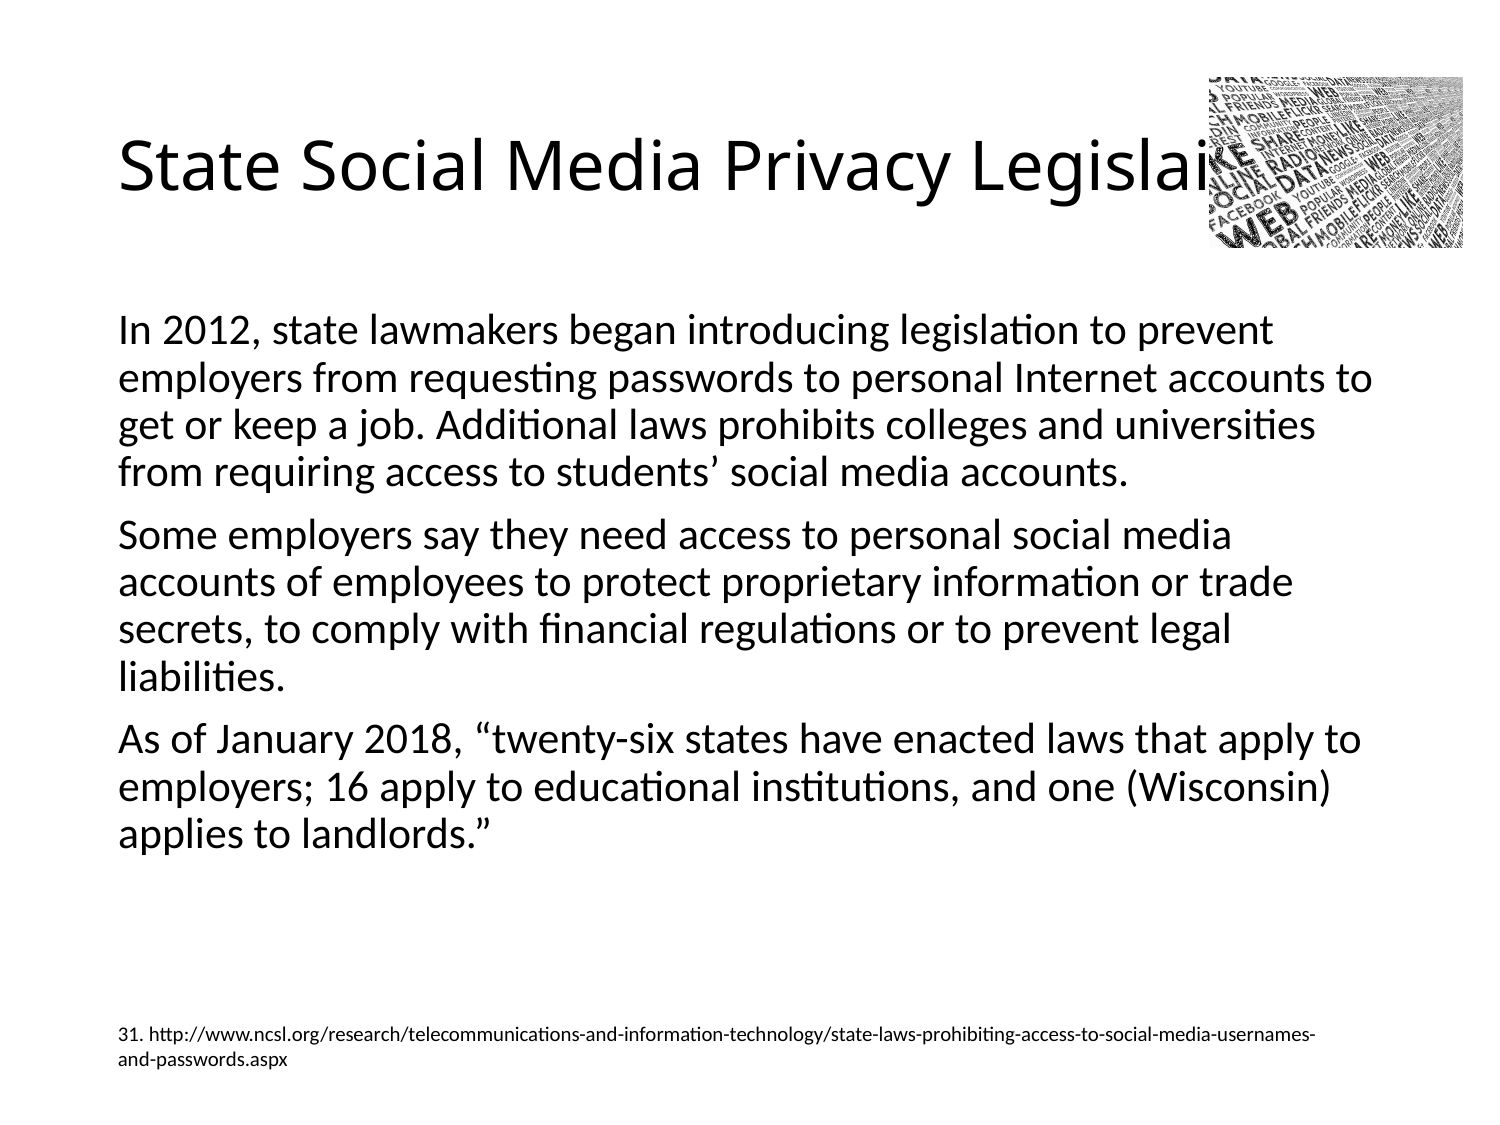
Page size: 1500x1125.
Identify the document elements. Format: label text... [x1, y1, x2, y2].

text_box 31. http://www.ncsl.org/research/telecommunications-and-information-technology/state-laws-prohibiting-access-to-social-media-usernames-and-passwords.aspx [103, 1013, 1357, 1078]
title State Social Media Privacy Legislaion31 [102, 59, 1398, 278]
list In 2012, state lawmakers began introducing legislation to prevent employers from requesting passwords to personal Internet accounts to get or keep a job. Additional laws prohibits colleges and universities from requiring access to students’ social media accounts. Some employers say they need access to personal social media accounts of employees to protect proprietary information or trade secrets, to comply with financial regulations or to prevent legal liabilities. As of January 2018, “twenty-six states have enacted laws that apply to employers; 16 apply to educational institutions, and one (Wisconsin) applies to landlords.” [102, 299, 1398, 1014]
picture [1209, 77, 1463, 248]
